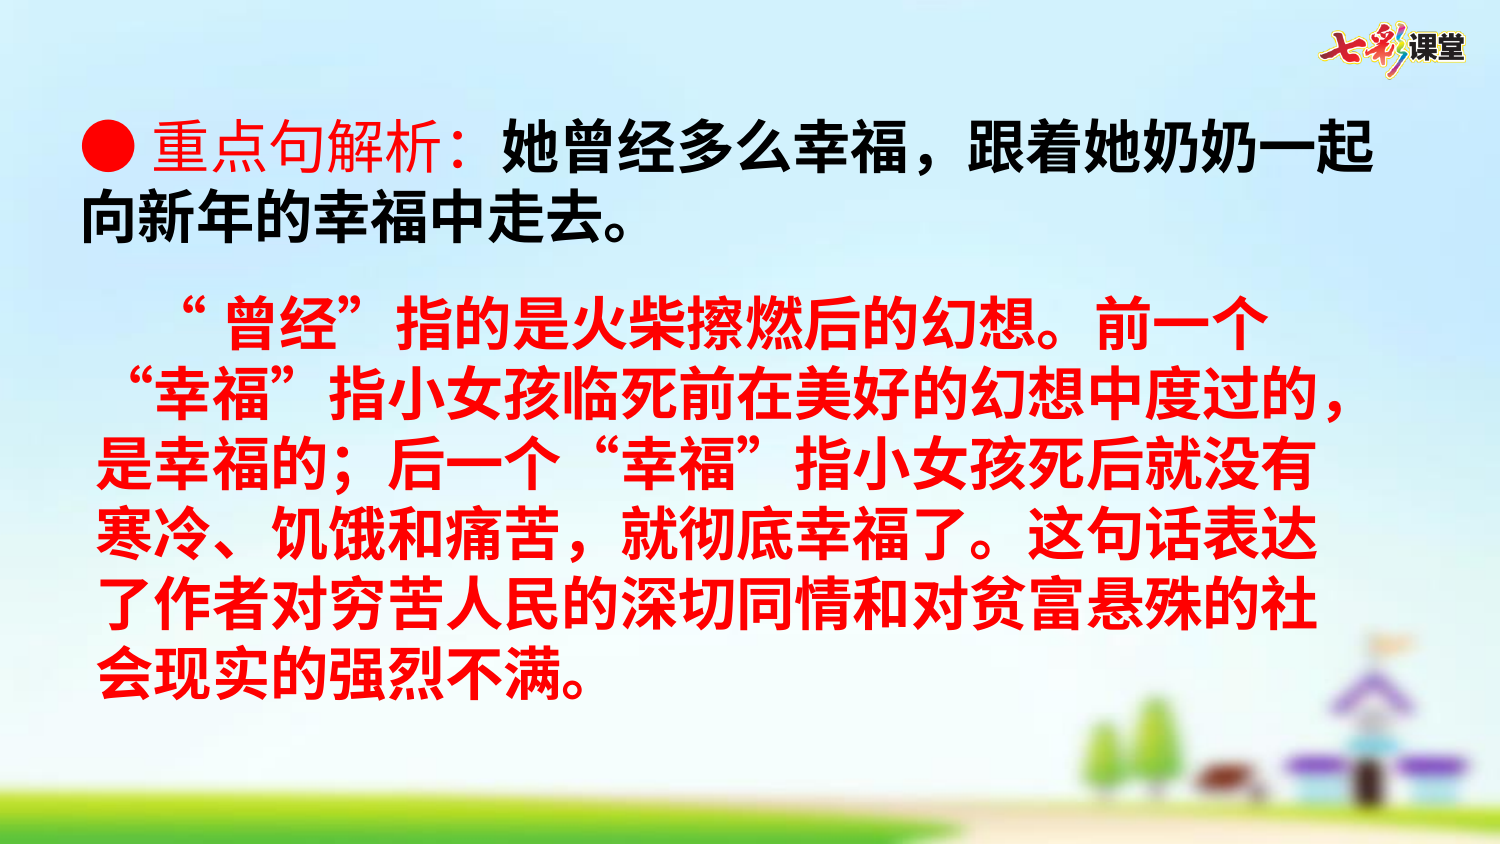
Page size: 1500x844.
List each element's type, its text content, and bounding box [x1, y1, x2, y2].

picture [0, 0, 1500, 844]
text_box “曾经”指的是火柴擦燃后的幻想。前一个“幸福”指小女孩临死前在美好的幻想中度过的，是幸福的；后一个“幸福”指小女孩死后就没有寒冷、饥饿和痛苦，就彻底幸福了。这句话表达了作者对穷苦人民的深切同情和对贫富悬殊的社会现实的强烈不满。 [81, 280, 1365, 715]
text_box ●重点句解析：她曾经多么幸福，跟着她奶奶一起向新年的幸福中走去。 [64, 102, 1412, 258]
